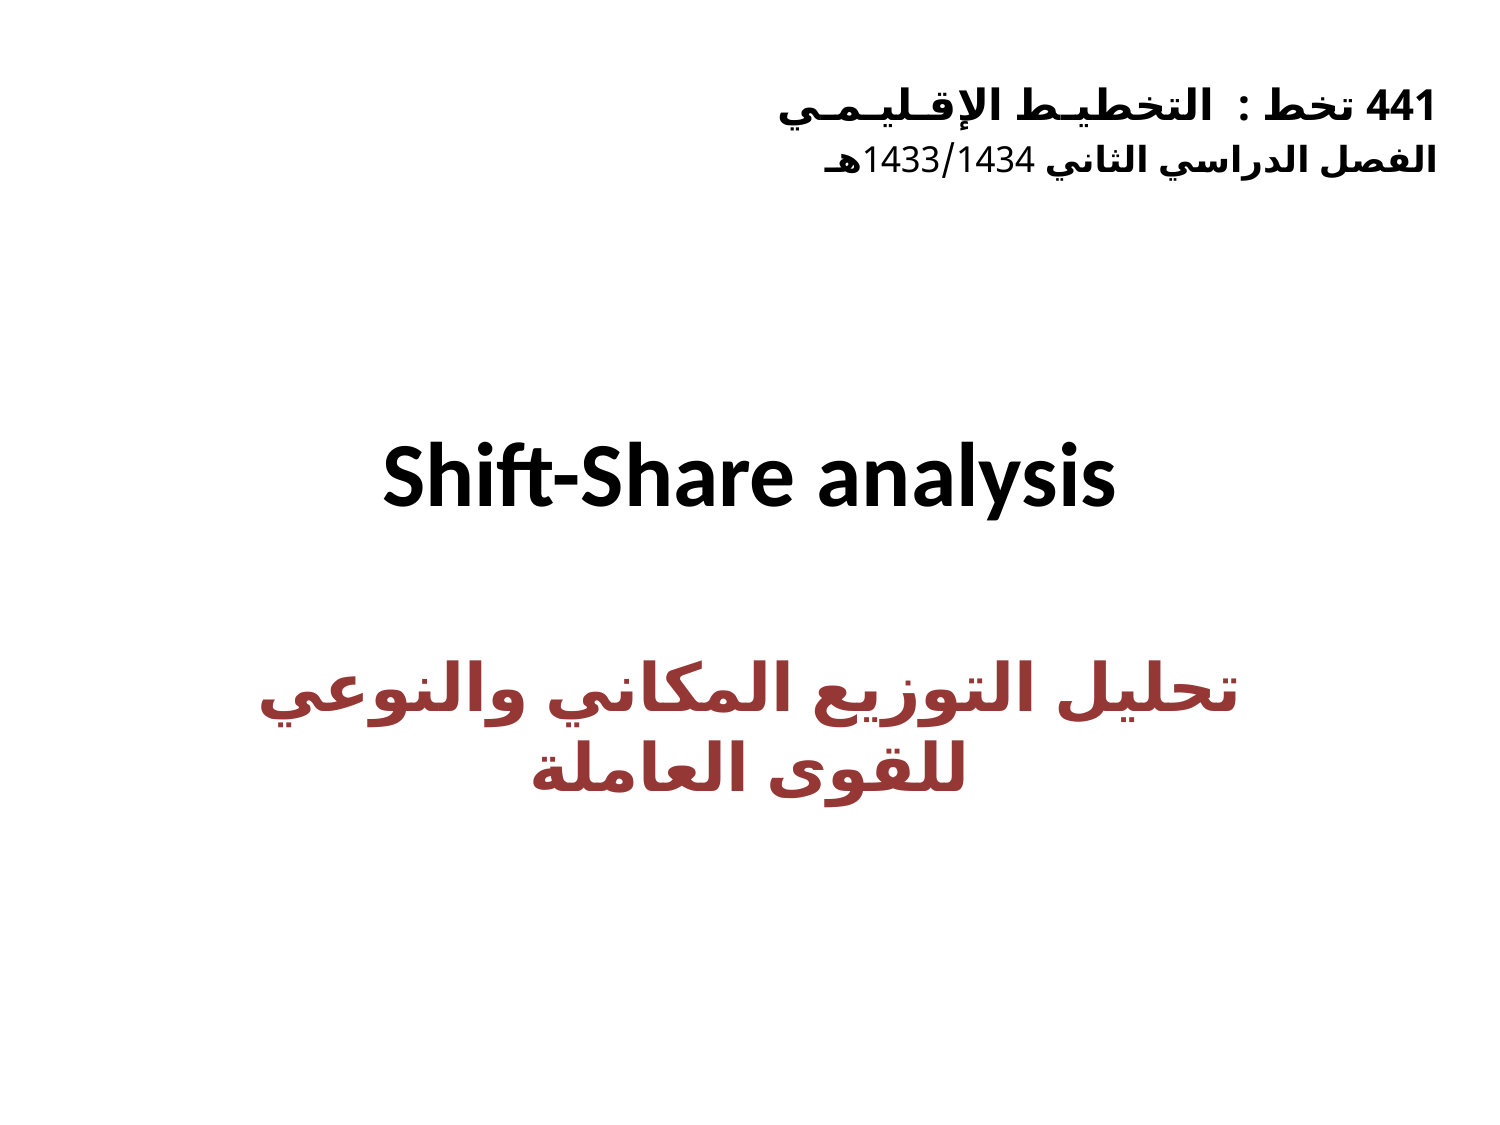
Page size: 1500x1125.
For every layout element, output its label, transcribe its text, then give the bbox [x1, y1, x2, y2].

title Shift-Share analysis [112, 349, 1388, 591]
text_box 441 تخط : التخطيـط الإقـليـمـي الفصل الدراسي الثاني 1433/1434هـ [738, 70, 1454, 258]
subtitle تحليل التوزيع المكاني والنوعي للقوى العاملة [225, 637, 1275, 925]
